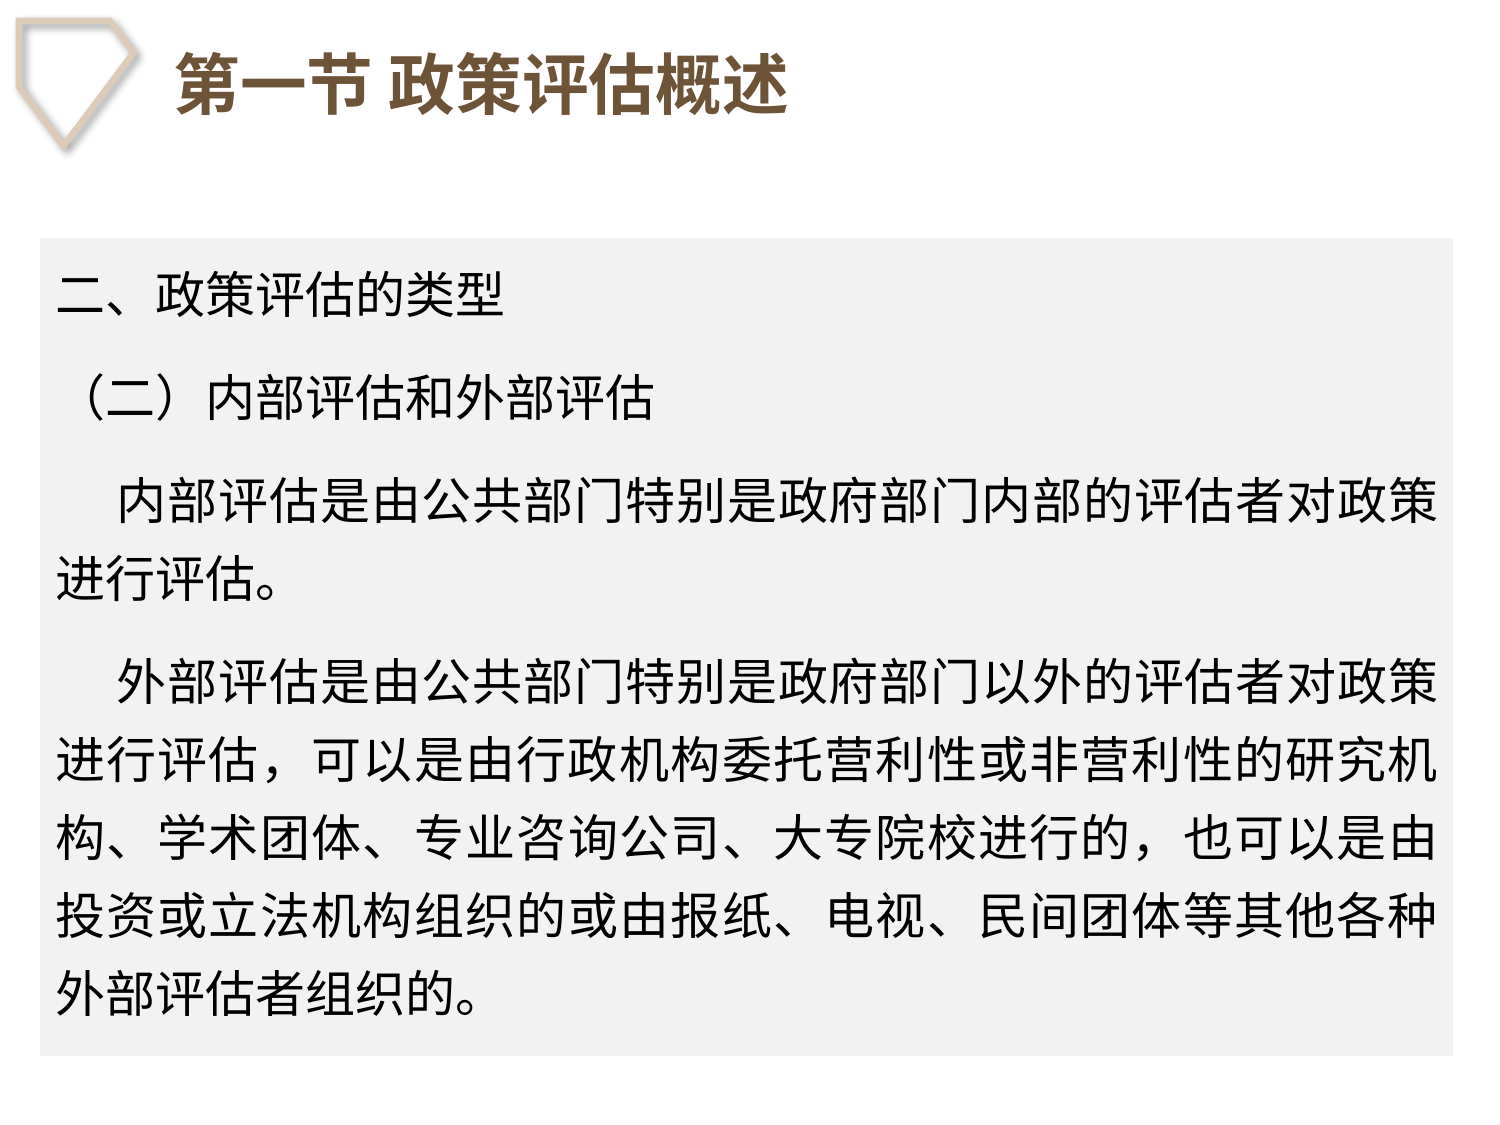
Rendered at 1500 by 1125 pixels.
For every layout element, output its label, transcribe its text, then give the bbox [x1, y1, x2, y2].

title 第一节 政策评估概述 [158, 18, 1456, 159]
list 二、政策评估的类型 （二）内部评估和外部评估 内部评估是由公共部门特别是政府部门内部的评估者对政策进行评估。 外部评估是由公共部门特别是政府部门以外的评估者对政策进行评估，可以是由行政机构委托营利性或非营利性的研究机构、学术团体、专业咨询公司、大专院校进行的，也可以是由投资或立法机构组织的或由报纸、电视、民间团体等其他各种外部评估者组织的。 [40, 238, 1454, 1057]
